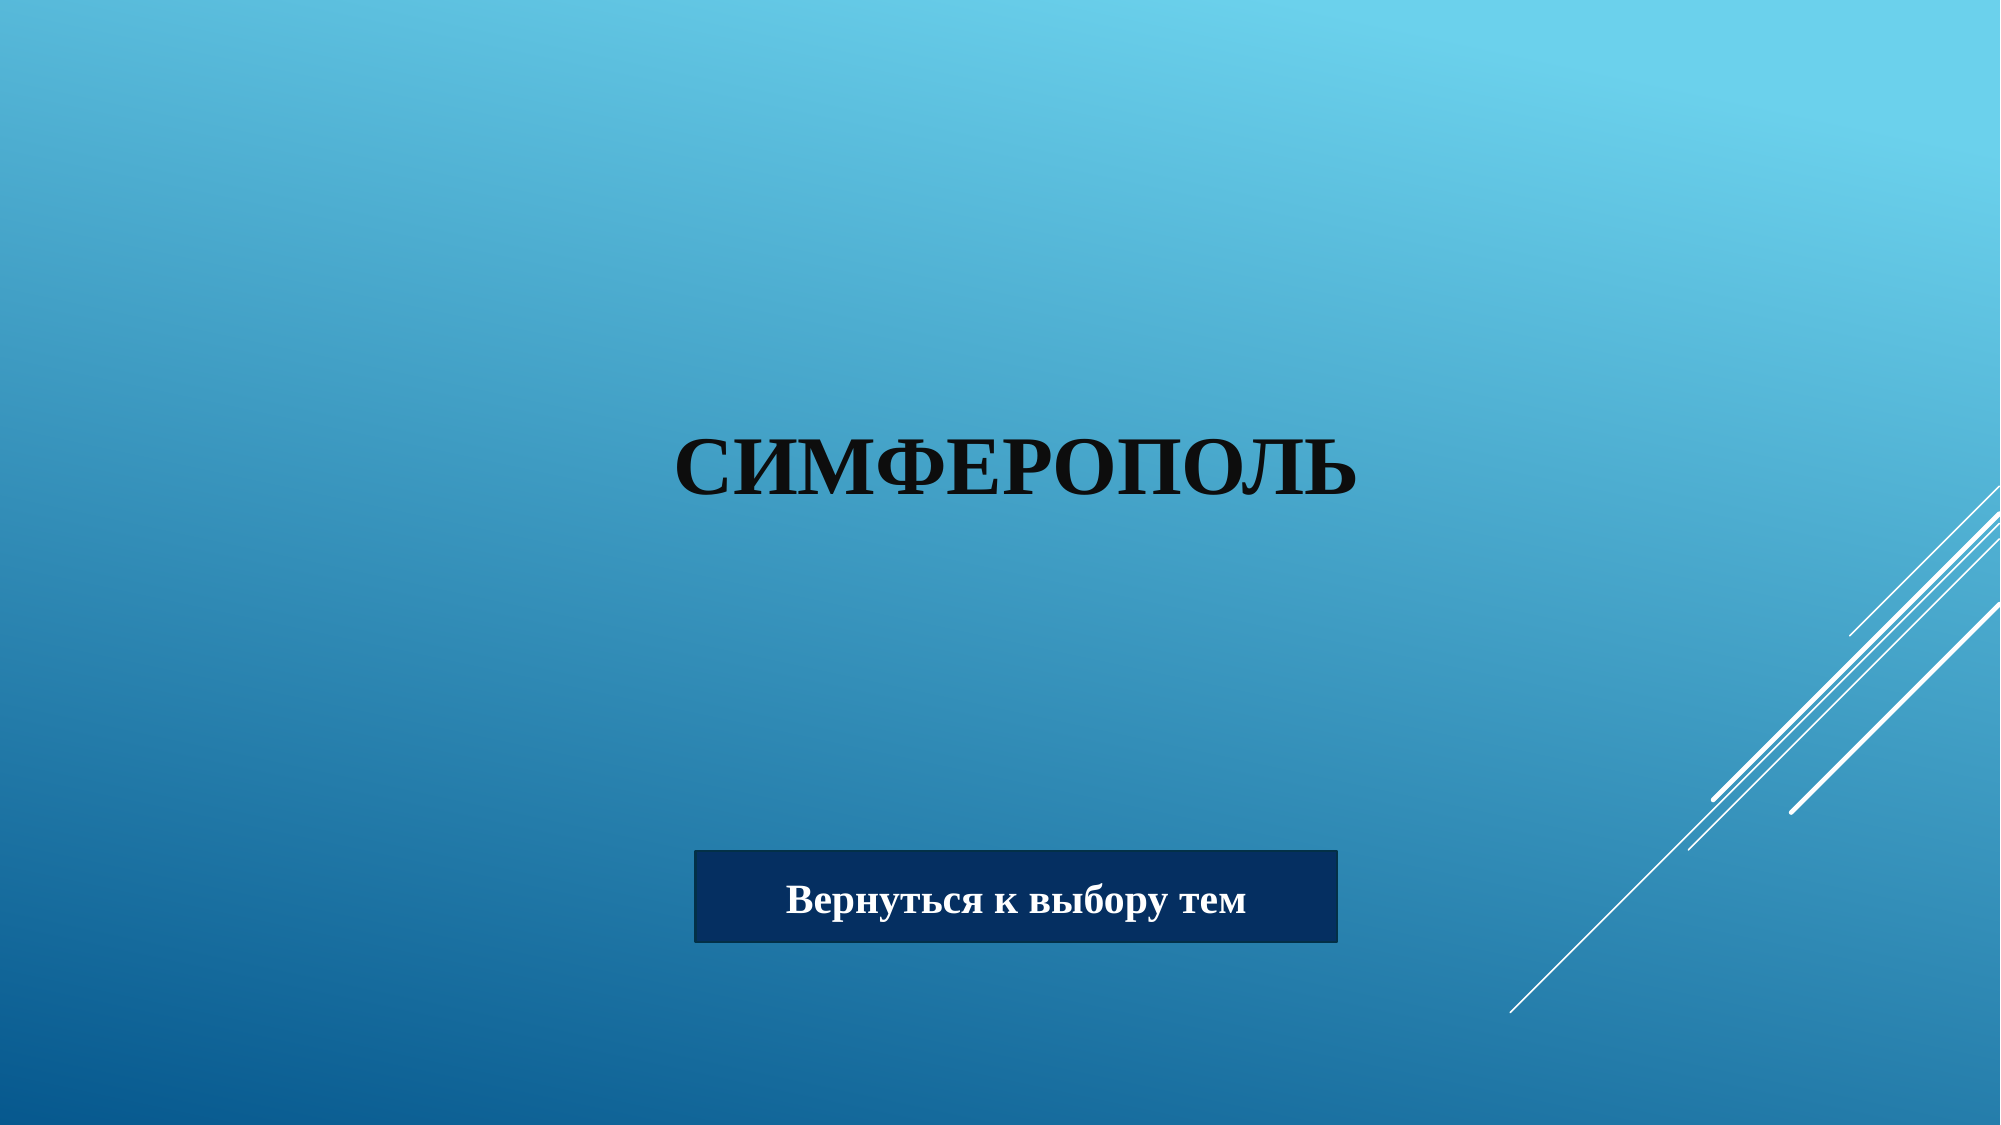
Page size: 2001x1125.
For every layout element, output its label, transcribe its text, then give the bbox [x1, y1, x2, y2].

title Симферополь [183, 170, 1850, 752]
